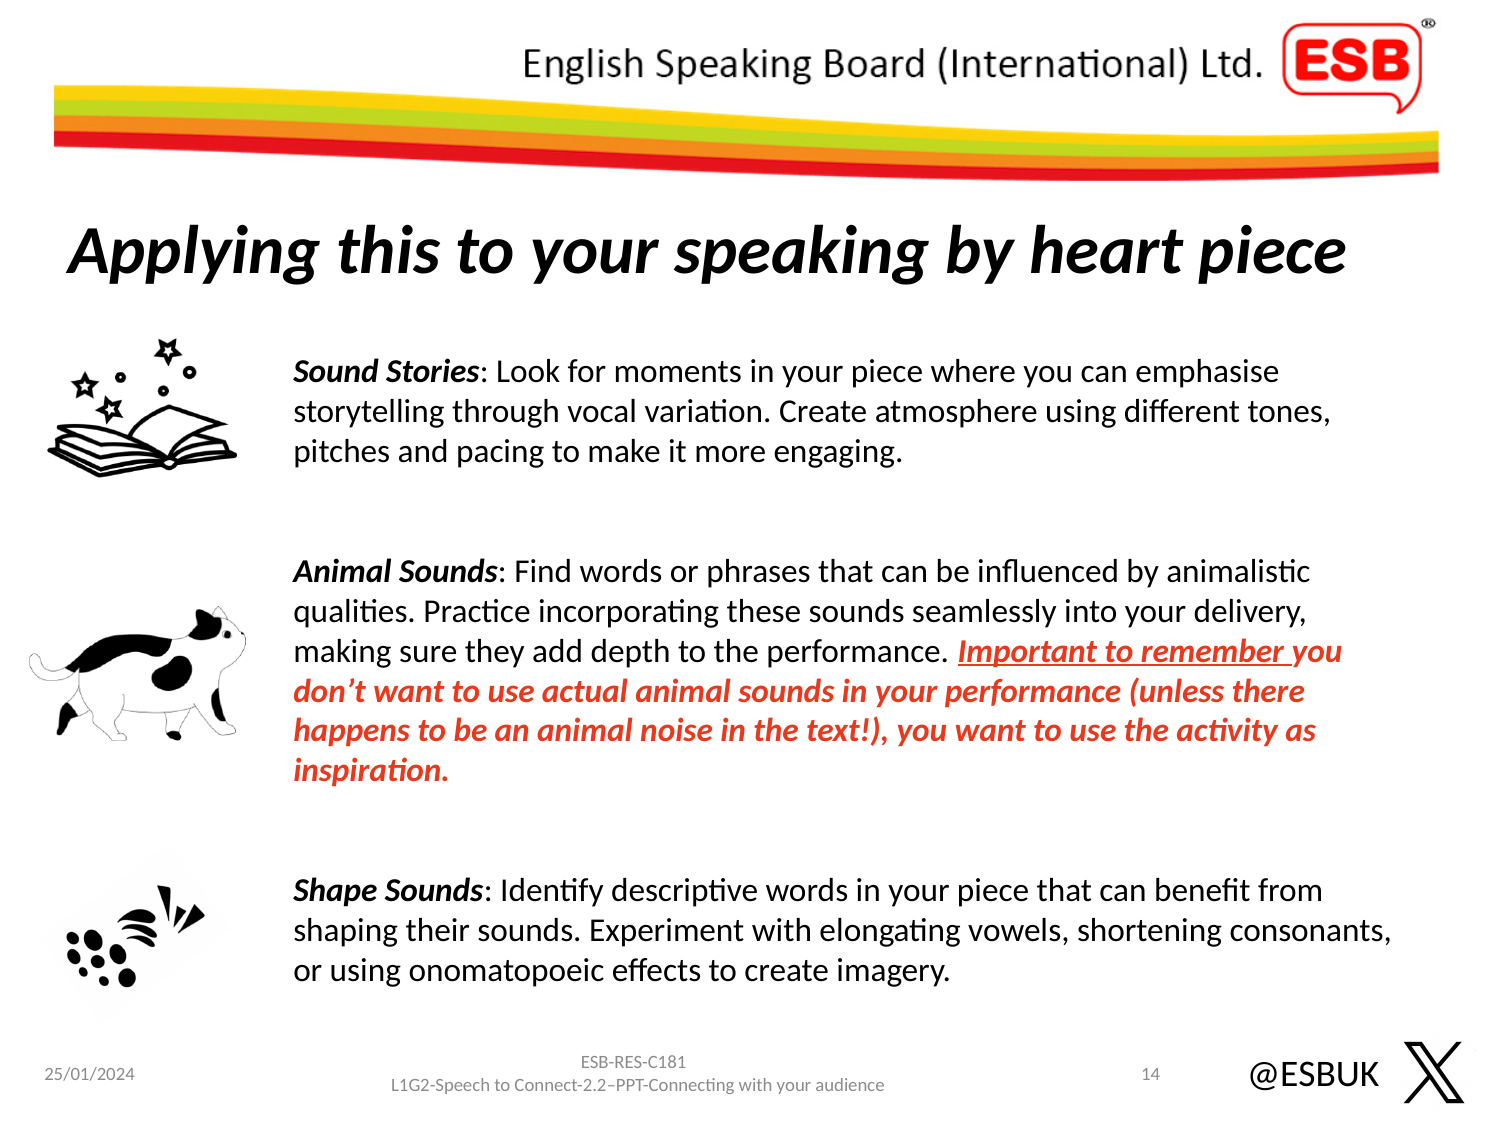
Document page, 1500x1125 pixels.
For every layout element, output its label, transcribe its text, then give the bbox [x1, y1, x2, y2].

slide_number 14 [930, 1042, 1176, 1103]
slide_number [29, 1042, 360, 1103]
picture [0, 0, 1500, 189]
title Applying this to your speaking by heart piece [53, 186, 1421, 316]
picture [29, 331, 269, 485]
picture [5, 605, 277, 749]
footer ESB-RES-C181 L1G2-Speech to Connect-2.2–PPT-Connecting with your audience [360, 1042, 916, 1103]
picture [1395, 1029, 1476, 1116]
text_box Sound Stories: Look for moments in your piece where you can emphasise storytelling through vocal variation. Create atmosphere using different tones, pitches and pacing to make it more engaging. Animal Sounds: Find words or phrases that can be influenced by animalistic qualities. Practice incorporating these sounds seamlessly into your delivery, making sure they add depth to the performance. Important to remember you don’t want to use actual animal sounds in your performance (unless there happens to be an animal noise in the text!), you want to use the activity as inspiration. Shape Sounds: Identify descriptive words in your piece that can benefit from shaping their sounds. Experiment with elongating vowels, shortening consonants, or using onomatopoeic effects to create imagery. [278, 341, 1421, 996]
picture [40, 845, 230, 1022]
